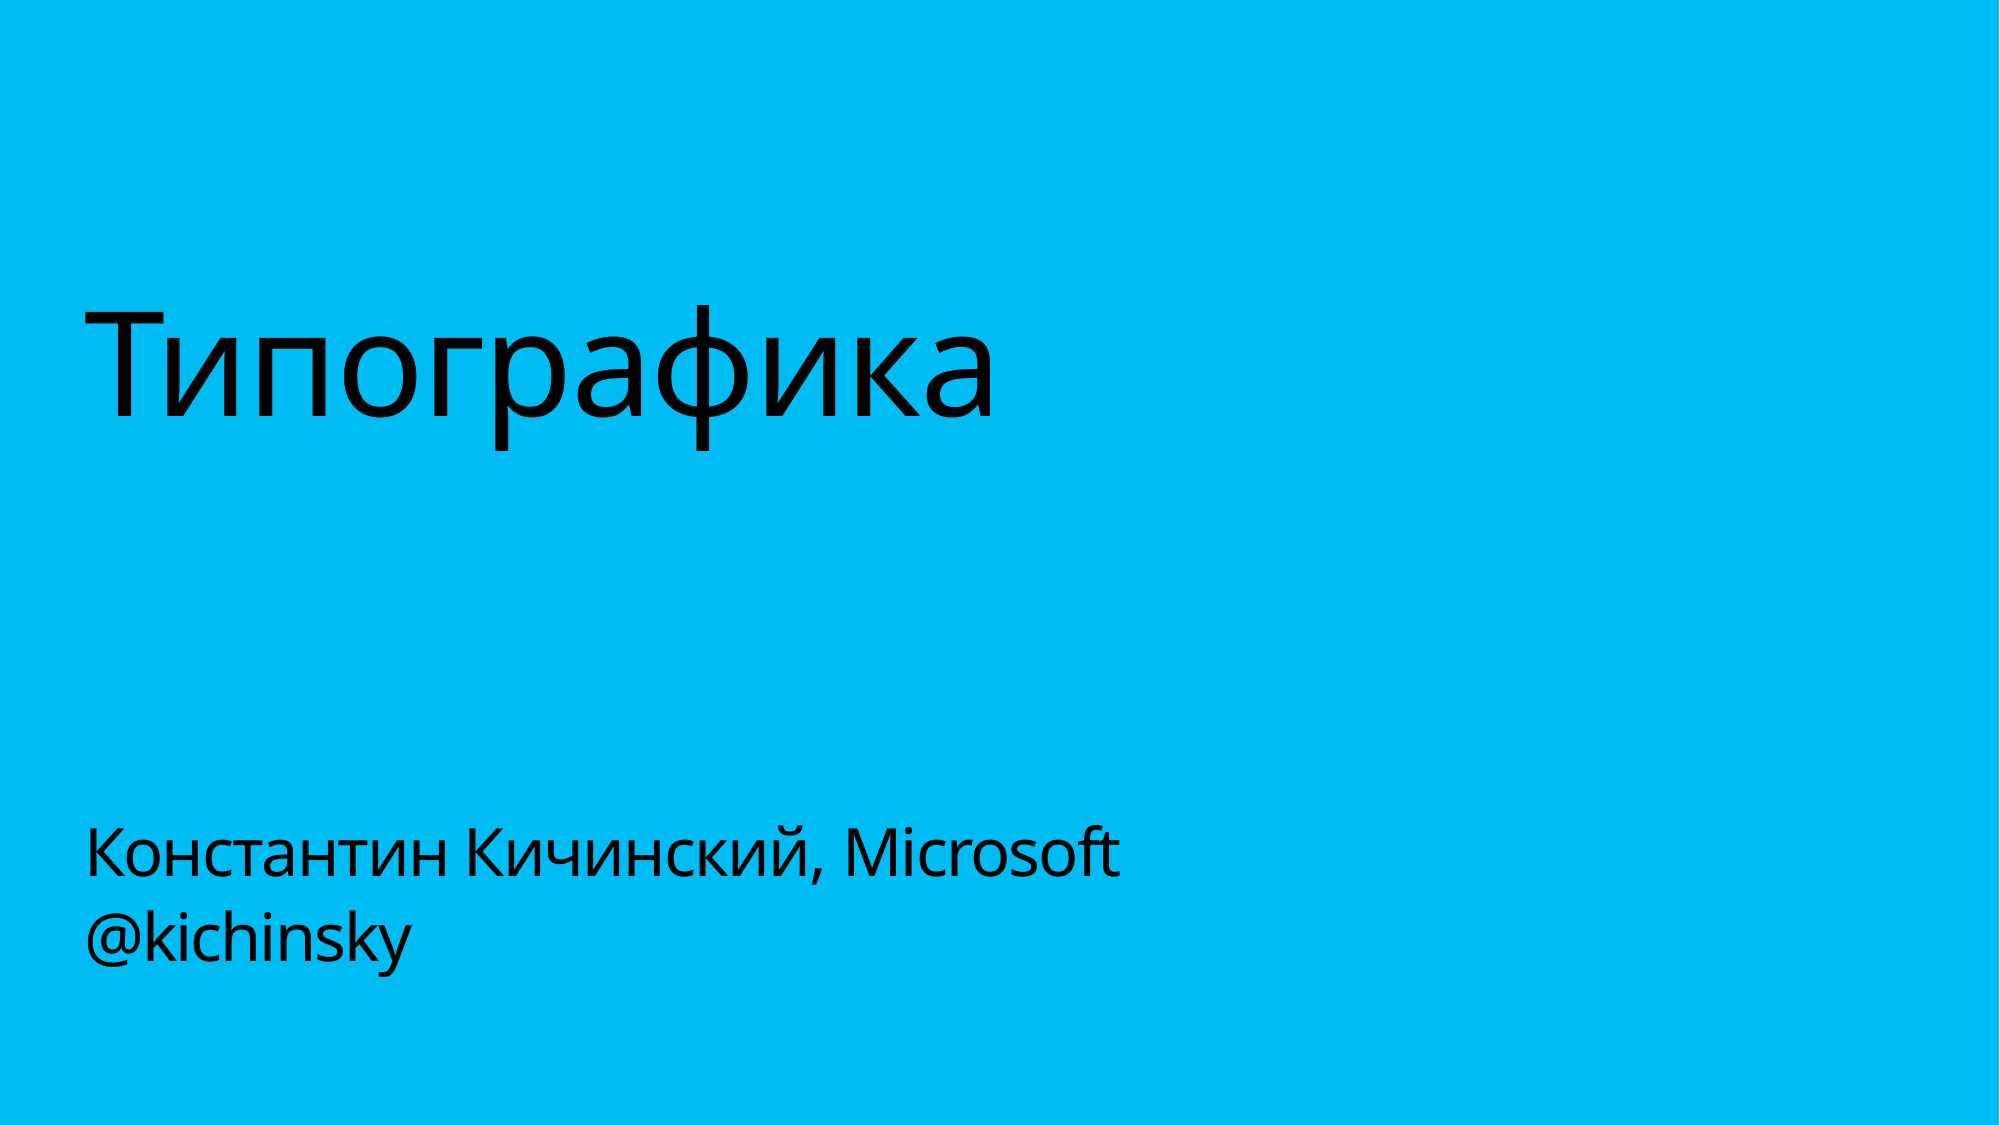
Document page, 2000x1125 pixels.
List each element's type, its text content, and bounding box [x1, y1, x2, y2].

list Константин Кичинский, Microsoft @kichinsky [84, 819, 1317, 981]
list Типографика [84, 290, 1926, 450]
